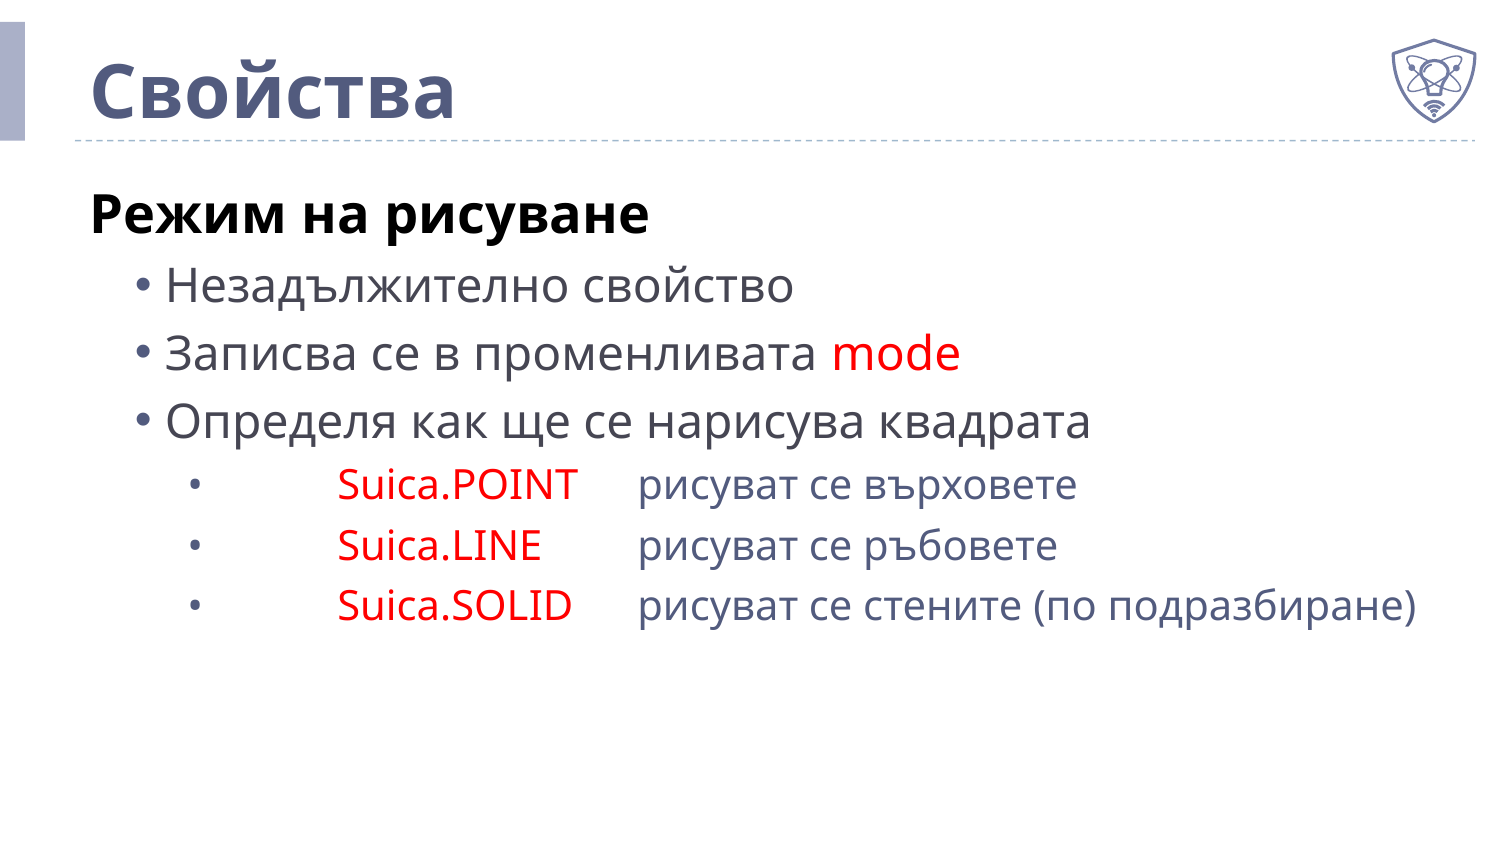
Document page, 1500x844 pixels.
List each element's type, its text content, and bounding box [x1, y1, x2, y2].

list Режим на рисуване Незадължително свойство Записва се в променливата mode Определя как ще се нарисува квадрата • Suica.POINT рисуват се върховете • Suica.LINE рисуват се ръбовете • Suica.SOLID рисуват се стените (по подразбиране) [75, 171, 1475, 835]
title Свойства [75, 18, 1475, 141]
